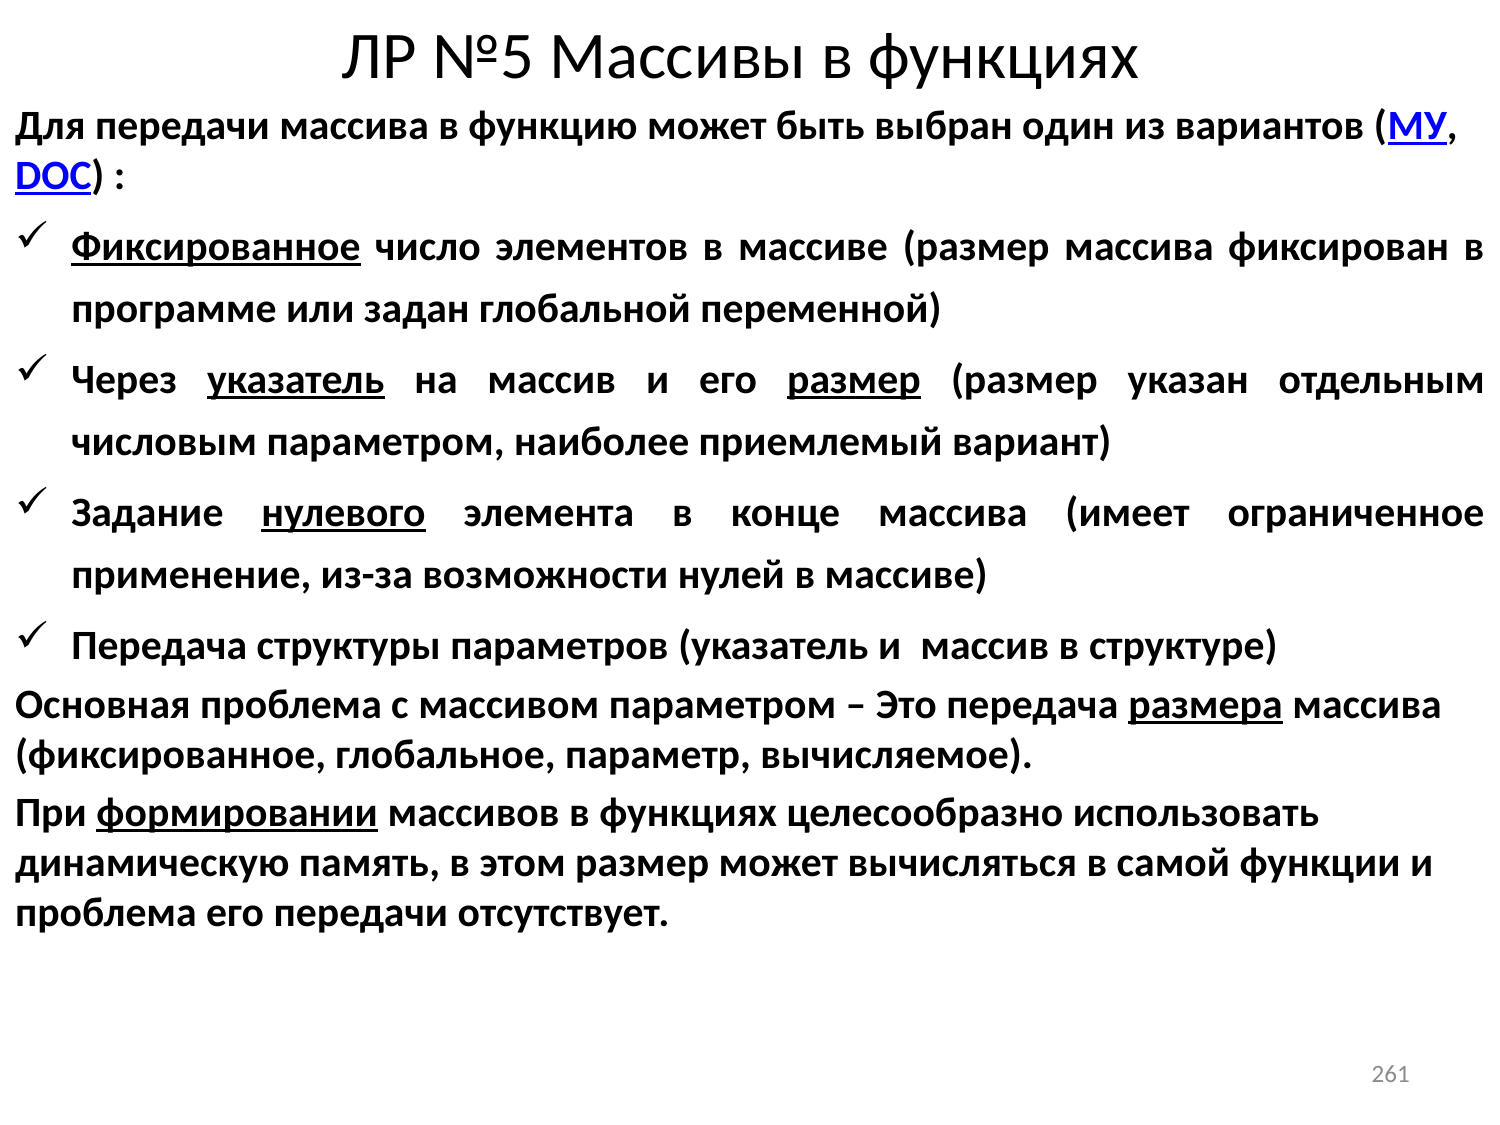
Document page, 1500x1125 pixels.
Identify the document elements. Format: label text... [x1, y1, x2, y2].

slide_number 261 [1074, 1042, 1425, 1103]
text_box Для передачи массива в функцию может быть выбран один из вариантов (МУ, DOC) : Фиксированное число элементов в массиве (размер массива фиксирован в программе или задан глобальной переменной) Через указатель на массив и его размер (размер указан отдельным числовым параметром, наиболее приемлемый вариант) Задание нулевого элемента в конце массива (имеет ограниченное применение, из-за возможности нулей в массиве) Передача структуры параметров (указатель и массив в структуре) Основная проблема с массивом параметром – Это передача размера массива (фиксированное, глобальное, параметр, вычисляемое). При формировании массивов в функциях целесообразно использовать динамическую память, в этом размер может вычисляться в самой функции и проблема его передачи отсутствует. [0, 89, 1500, 976]
title ЛР №5 Массивы в функциях [185, 0, 1297, 89]
